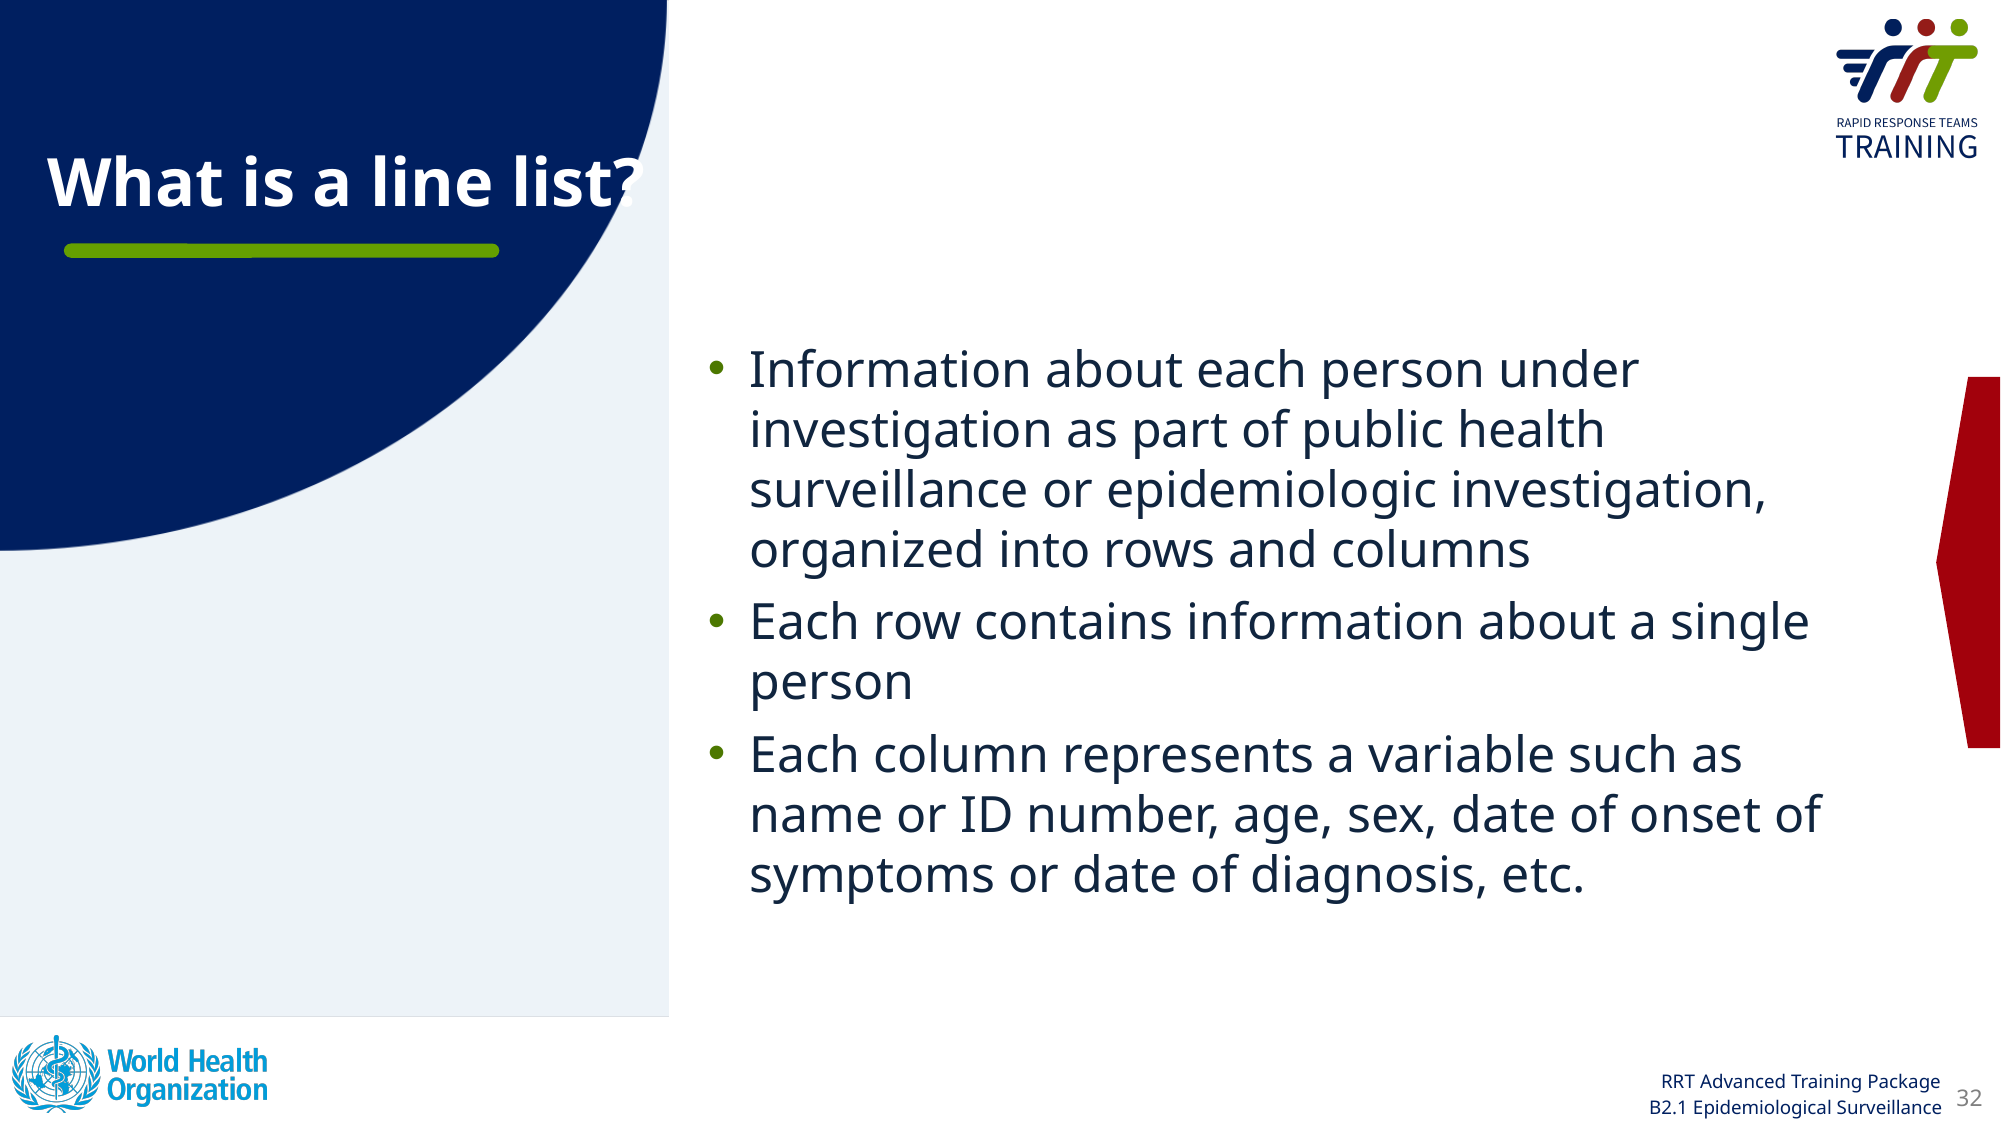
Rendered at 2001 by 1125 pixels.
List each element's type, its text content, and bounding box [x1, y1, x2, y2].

picture [58, 1050, 64, 1058]
picture [12, 1083, 48, 1113]
picture [0, 0, 669, 1018]
picture [1835, 19, 1978, 167]
title What is a line list? [39, 136, 655, 234]
text_box Information about each person under investigation as part of public health surveillance or epidemiologic investigation, organized into rows and columns Each row contains information about a single person Each column represents a variable such as name or ID number, age, sex, date of onset of symptoms or date of diagnosis, etc. [700, 330, 1891, 910]
text_box [63, 243, 500, 258]
picture [12, 1035, 267, 1113]
